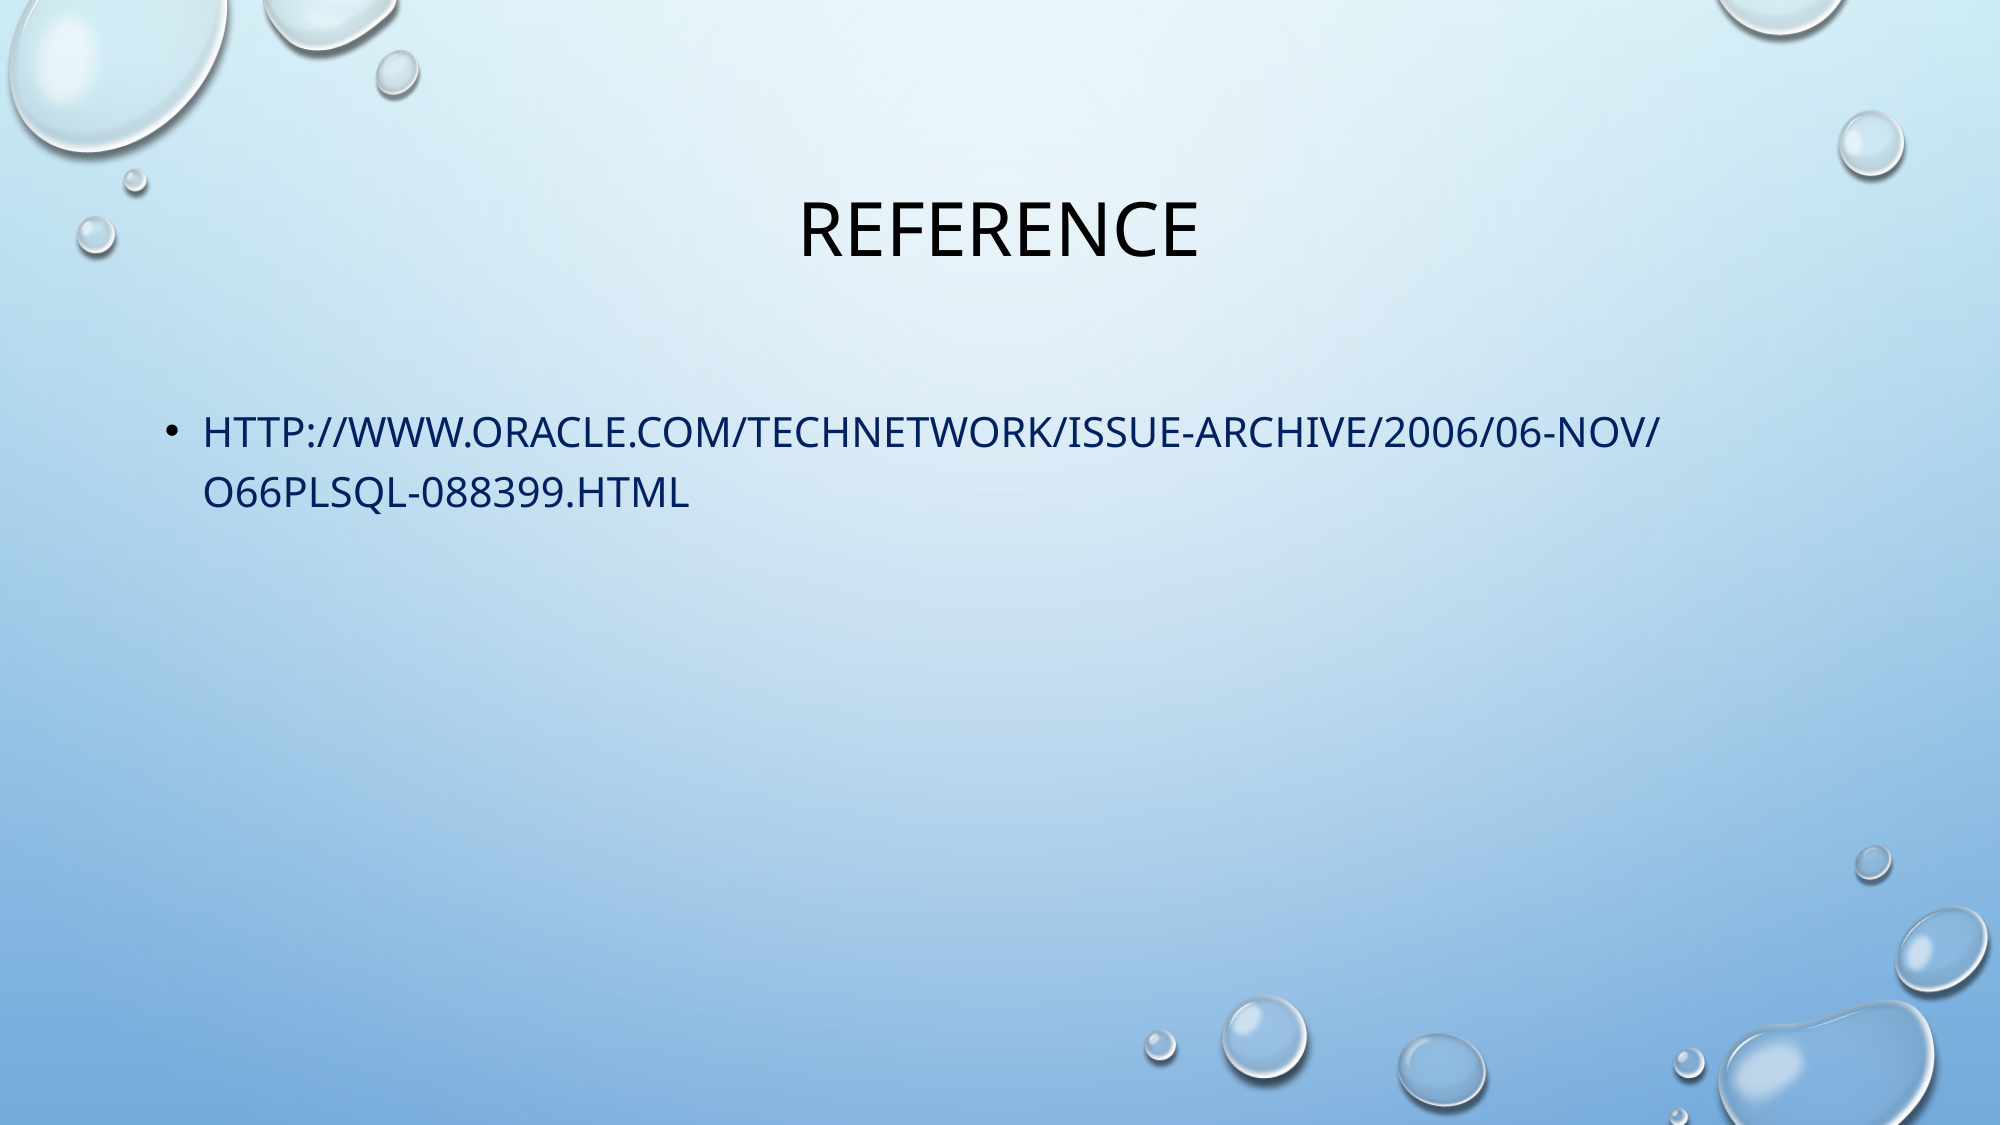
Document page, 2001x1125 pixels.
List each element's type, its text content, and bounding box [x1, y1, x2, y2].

title Reference [149, 101, 1851, 364]
picture [0, 0, 2000, 1125]
list http://www.oracle.com/technetwork/issue-archive/2006/06-nov/o66plsql-088399.html [149, 388, 1850, 950]
